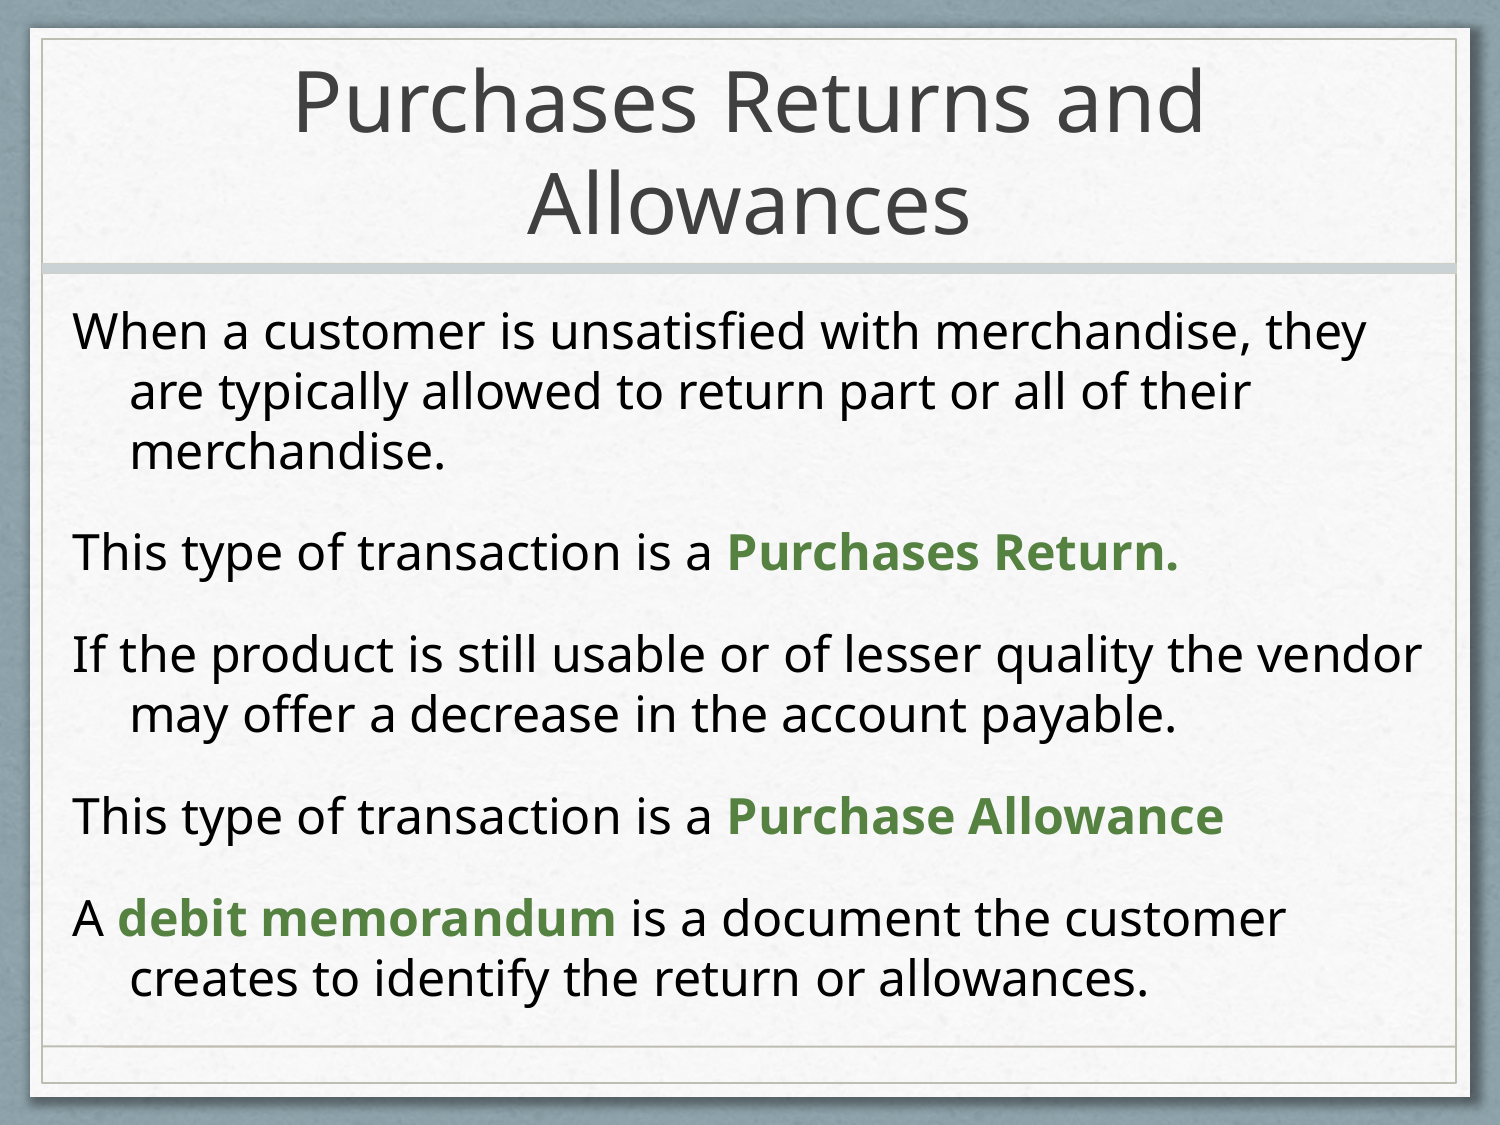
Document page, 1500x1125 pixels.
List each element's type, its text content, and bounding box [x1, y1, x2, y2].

list When a customer is unsatisfied with merchandise, they are typically allowed to return part or all of their merchandise. This type of transaction is a Purchases Return. If the product is still usable or of lesser quality the vendor may offer a decrease in the account payable. This type of transaction is a Purchase Allowance A debit memorandum is a document the customer creates to identify the return or allowances. [57, 291, 1443, 1068]
picture [30, 28, 1470, 1097]
title Purchases Returns and Allowances [147, 40, 1353, 260]
